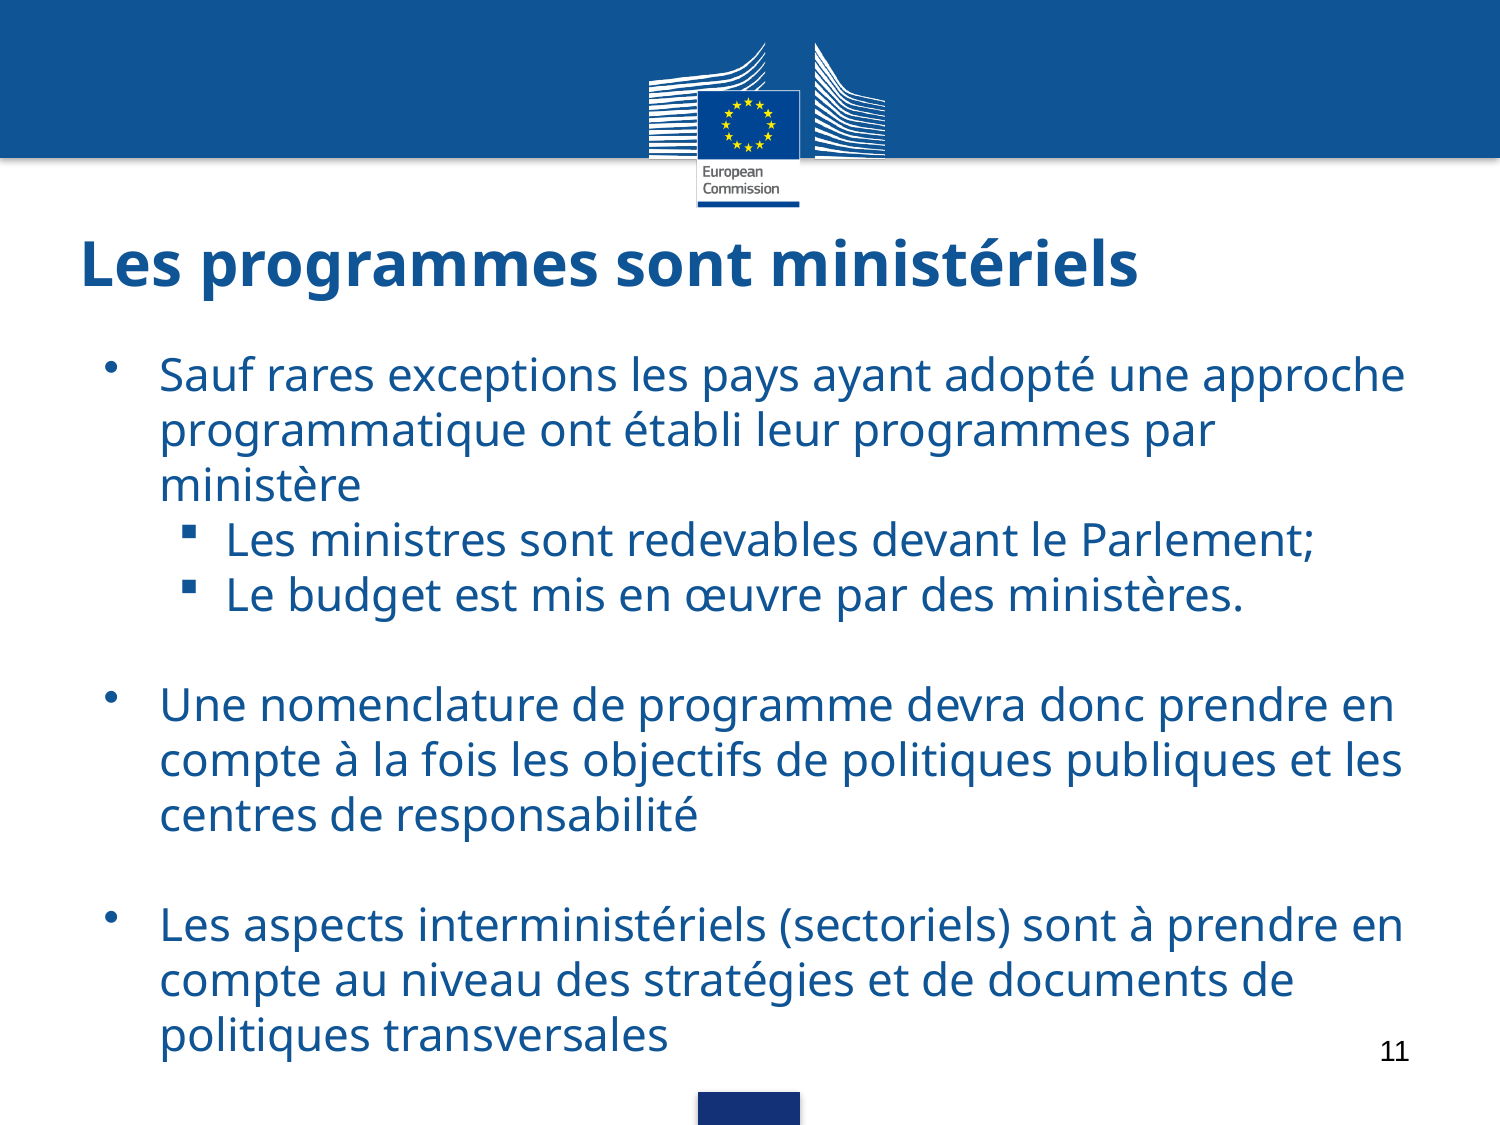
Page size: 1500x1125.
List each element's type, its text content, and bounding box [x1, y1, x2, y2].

title Les programmes sont ministériels [64, 219, 1416, 303]
slide_number 11 [1074, 1024, 1426, 1103]
picture [649, 42, 885, 208]
list Sauf rares exceptions les pays ayant adopté une approche programmatique ont établi leur programmes par ministère Les ministres sont redevables devant le Parlement; Le budget est mis en œuvre par des ministères. Une nomenclature de programme devra donc prendre en compte à la fois les objectifs de politiques publiques et les centres de responsabilité Les aspects interministériels (sectoriels) sont à prendre en compte au niveau des stratégies et de documents de politiques transversales [88, 337, 1439, 988]
